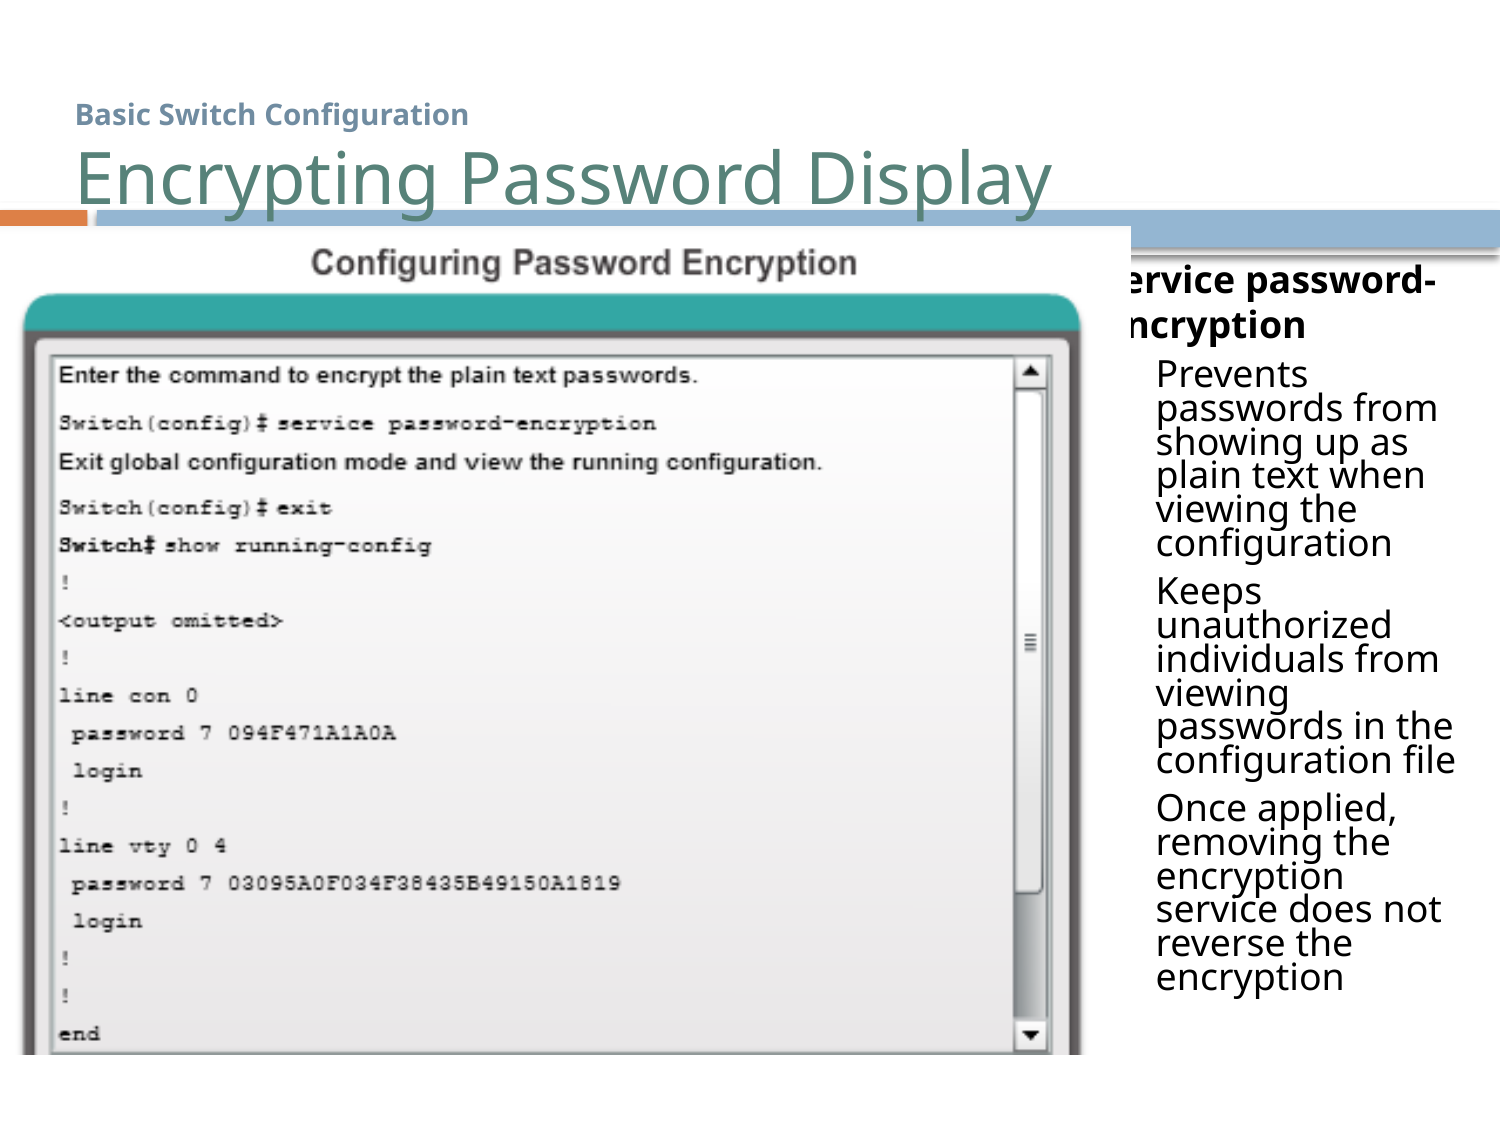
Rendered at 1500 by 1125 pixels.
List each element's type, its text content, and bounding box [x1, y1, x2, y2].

list service password-encryption Prevents passwords from showing up as plain text when viewing the configuration Keeps unauthorized individuals from viewing passwords in the configuration file Once applied, removing the encryption service does not reverse the encryption [1088, 248, 1477, 1125]
title Basic Switch Configuration Encrypting Password Display [59, 88, 1396, 227]
picture [0, 225, 1132, 1055]
